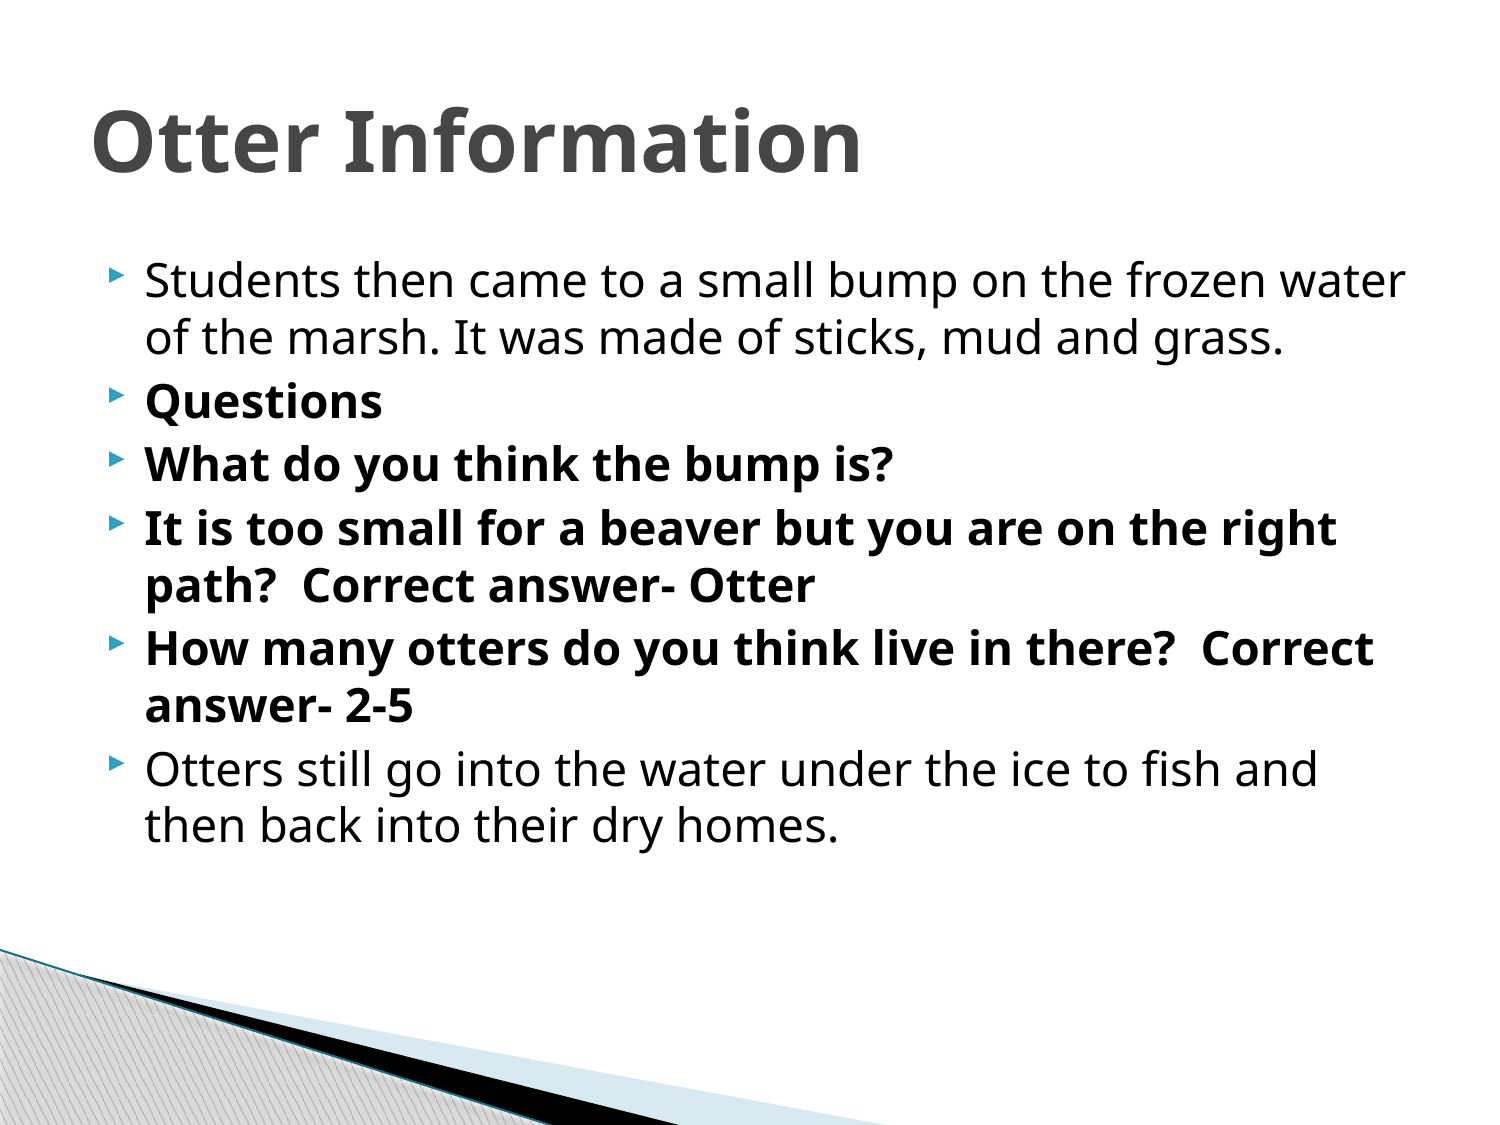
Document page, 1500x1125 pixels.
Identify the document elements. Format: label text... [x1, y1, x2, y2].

title Otter Information [75, 45, 1425, 233]
list Students then came to a small bump on the frozen water of the marsh. It was made of sticks, mud and grass. Questions What do you think the bump is? It is too small for a beaver but you are on the right path? Correct answer- Otter How many otters do you think live in there? Correct answer- 2-5 Otters still go into the water under the ice to fish and then back into their dry homes. [74, 242, 1426, 986]
